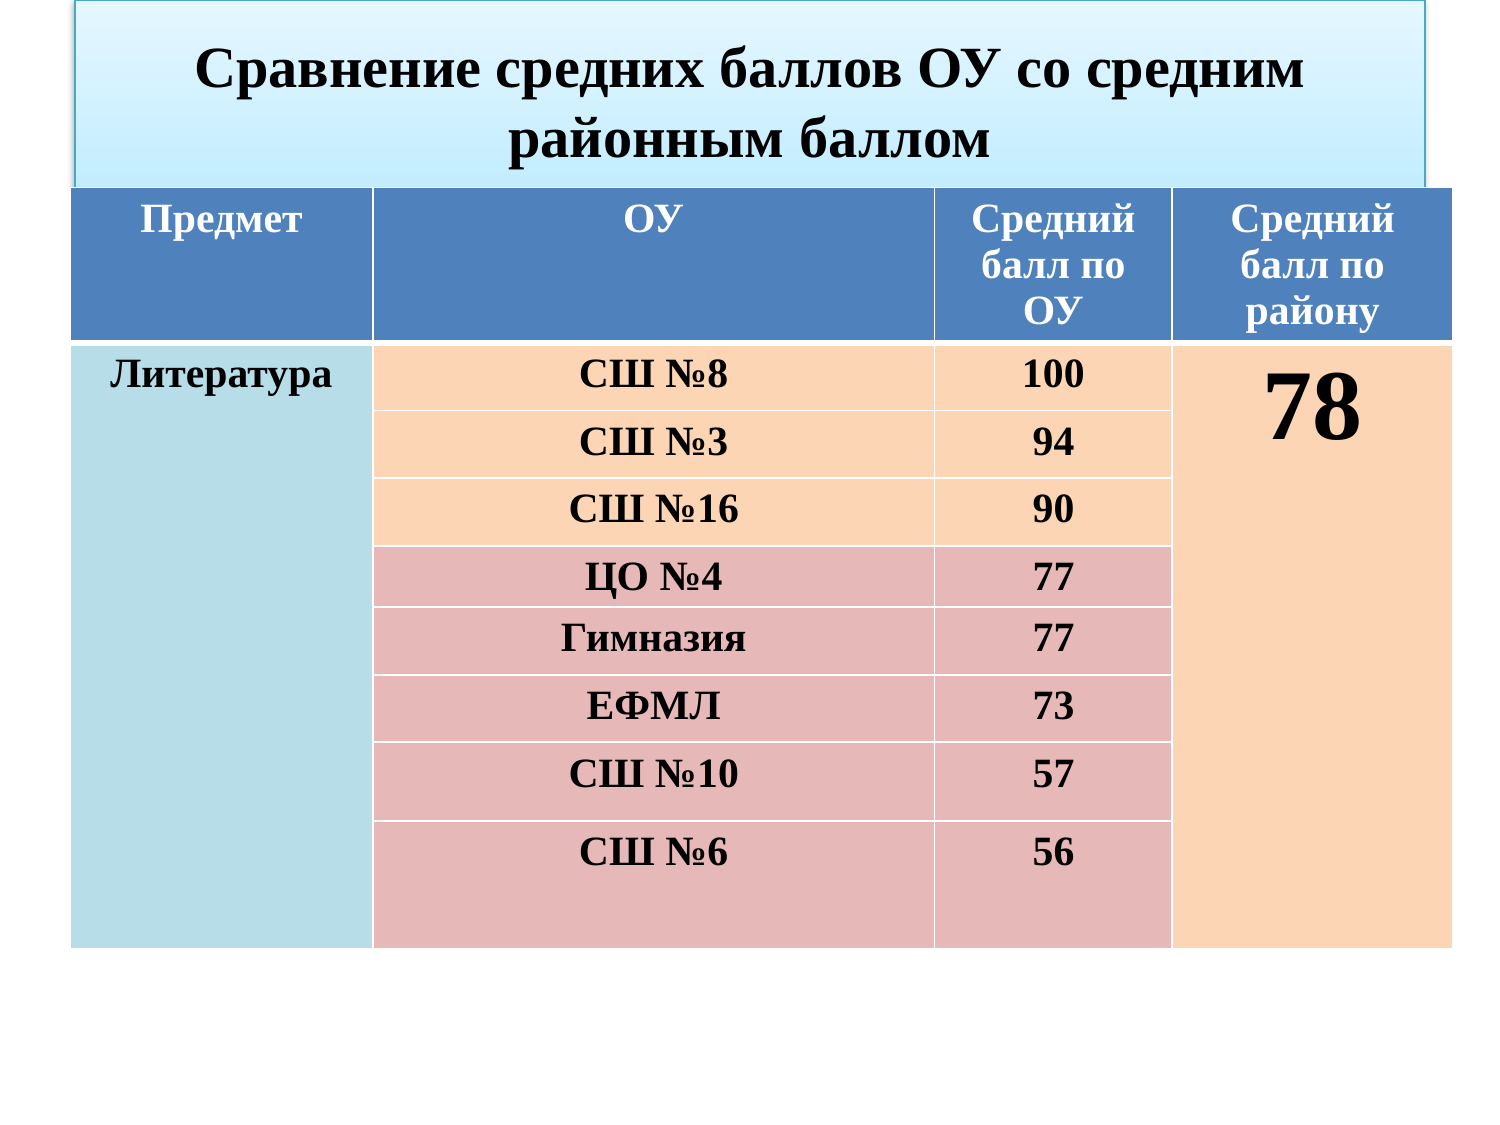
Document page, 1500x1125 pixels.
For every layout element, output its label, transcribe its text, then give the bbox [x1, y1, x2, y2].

table_cell ЕФМЛ [374, 676, 934, 741]
title Сравнение средних баллов ОУ со средним районным баллом [74, 0, 1426, 187]
table_cell 73 [935, 676, 1171, 741]
table_cell 100 [935, 346, 1171, 410]
table_cell Литература [71, 346, 372, 948]
table_header Средний балл по району [1173, 188, 1452, 340]
table_cell 77 [935, 547, 1171, 606]
table_cell ЦО №4 [374, 547, 934, 606]
table_cell СШ №8 [374, 346, 934, 410]
table_header Предмет [71, 188, 372, 340]
table_cell 78 [1173, 346, 1452, 948]
table_cell 77 [935, 608, 1171, 674]
table_cell 90 [935, 479, 1171, 545]
table_cell СШ №16 [374, 479, 934, 545]
table_cell СШ №3 [374, 411, 934, 477]
table_header Средний балл по ОУ [935, 188, 1171, 340]
table_header ОУ [374, 188, 934, 340]
table_cell Гимназия [374, 608, 934, 674]
table_cell 56 [935, 822, 1171, 948]
table_cell СШ №10 [374, 743, 934, 820]
table_cell 57 [935, 743, 1171, 820]
table_cell 94 [935, 411, 1171, 477]
table_cell СШ №6 [374, 822, 934, 948]
